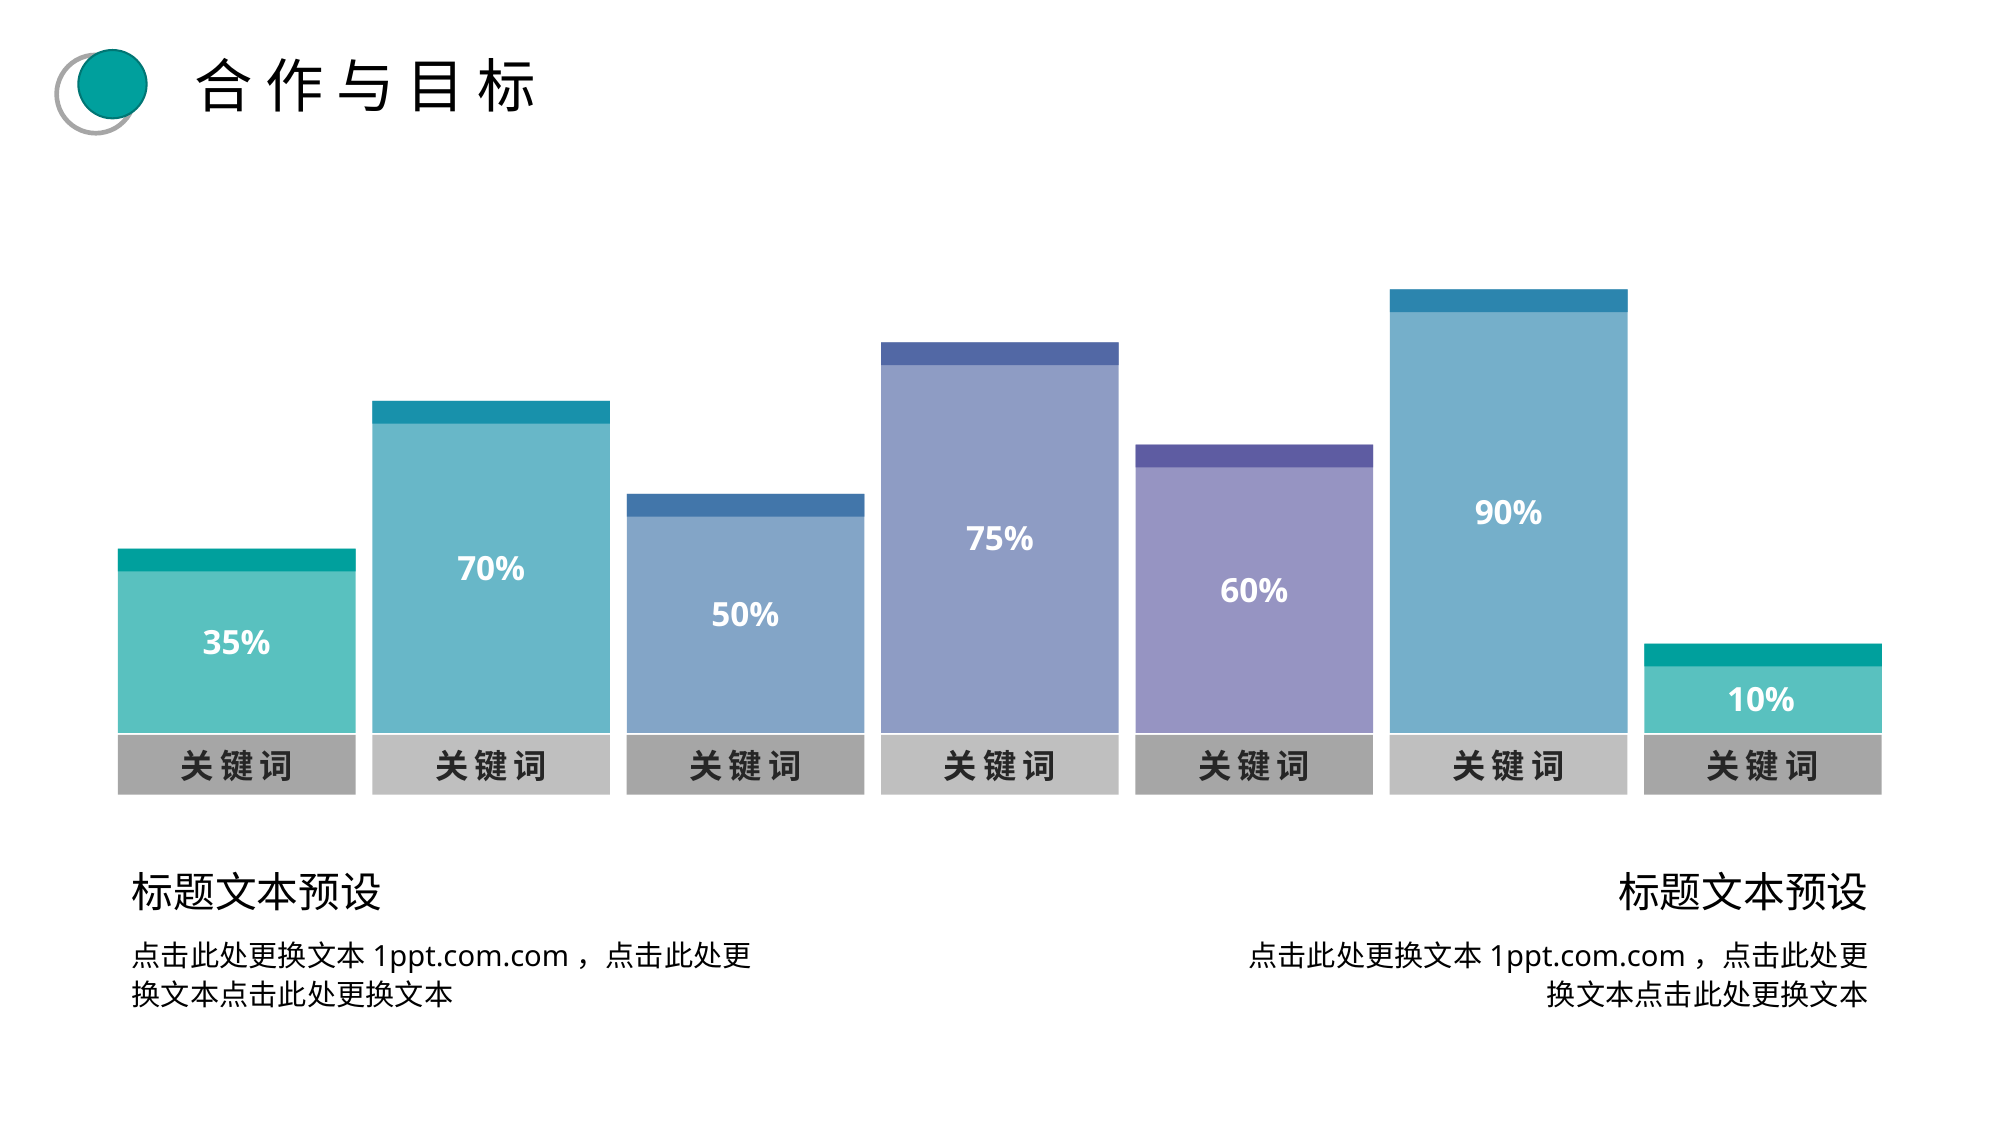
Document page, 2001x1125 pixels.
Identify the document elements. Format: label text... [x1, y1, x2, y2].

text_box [117, 289, 1882, 1003]
text_box 合作与目标 [179, 41, 604, 126]
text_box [56, 49, 147, 134]
